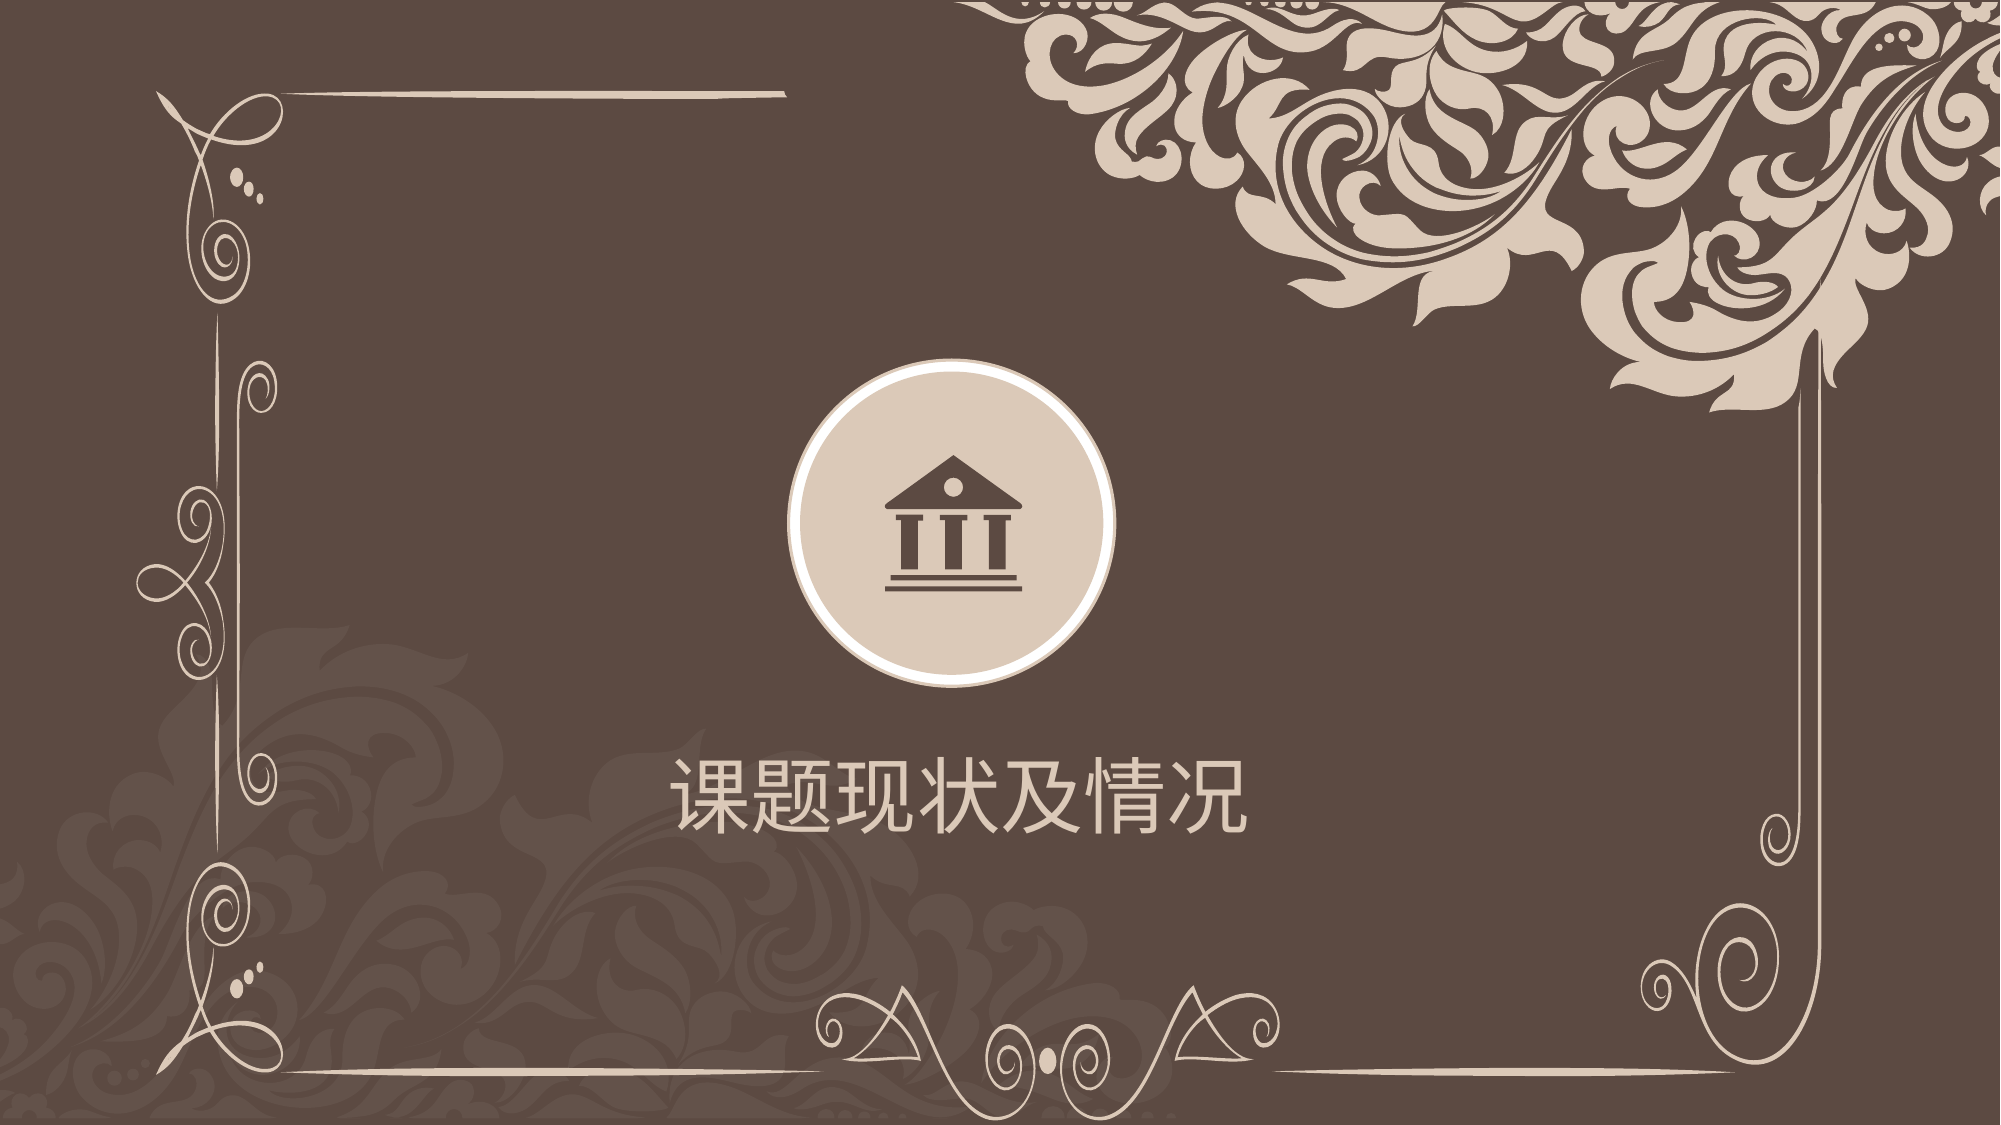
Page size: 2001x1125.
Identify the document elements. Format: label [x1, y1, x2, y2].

text_box [0, 0, 2000, 1125]
text_box [788, 360, 1115, 687]
